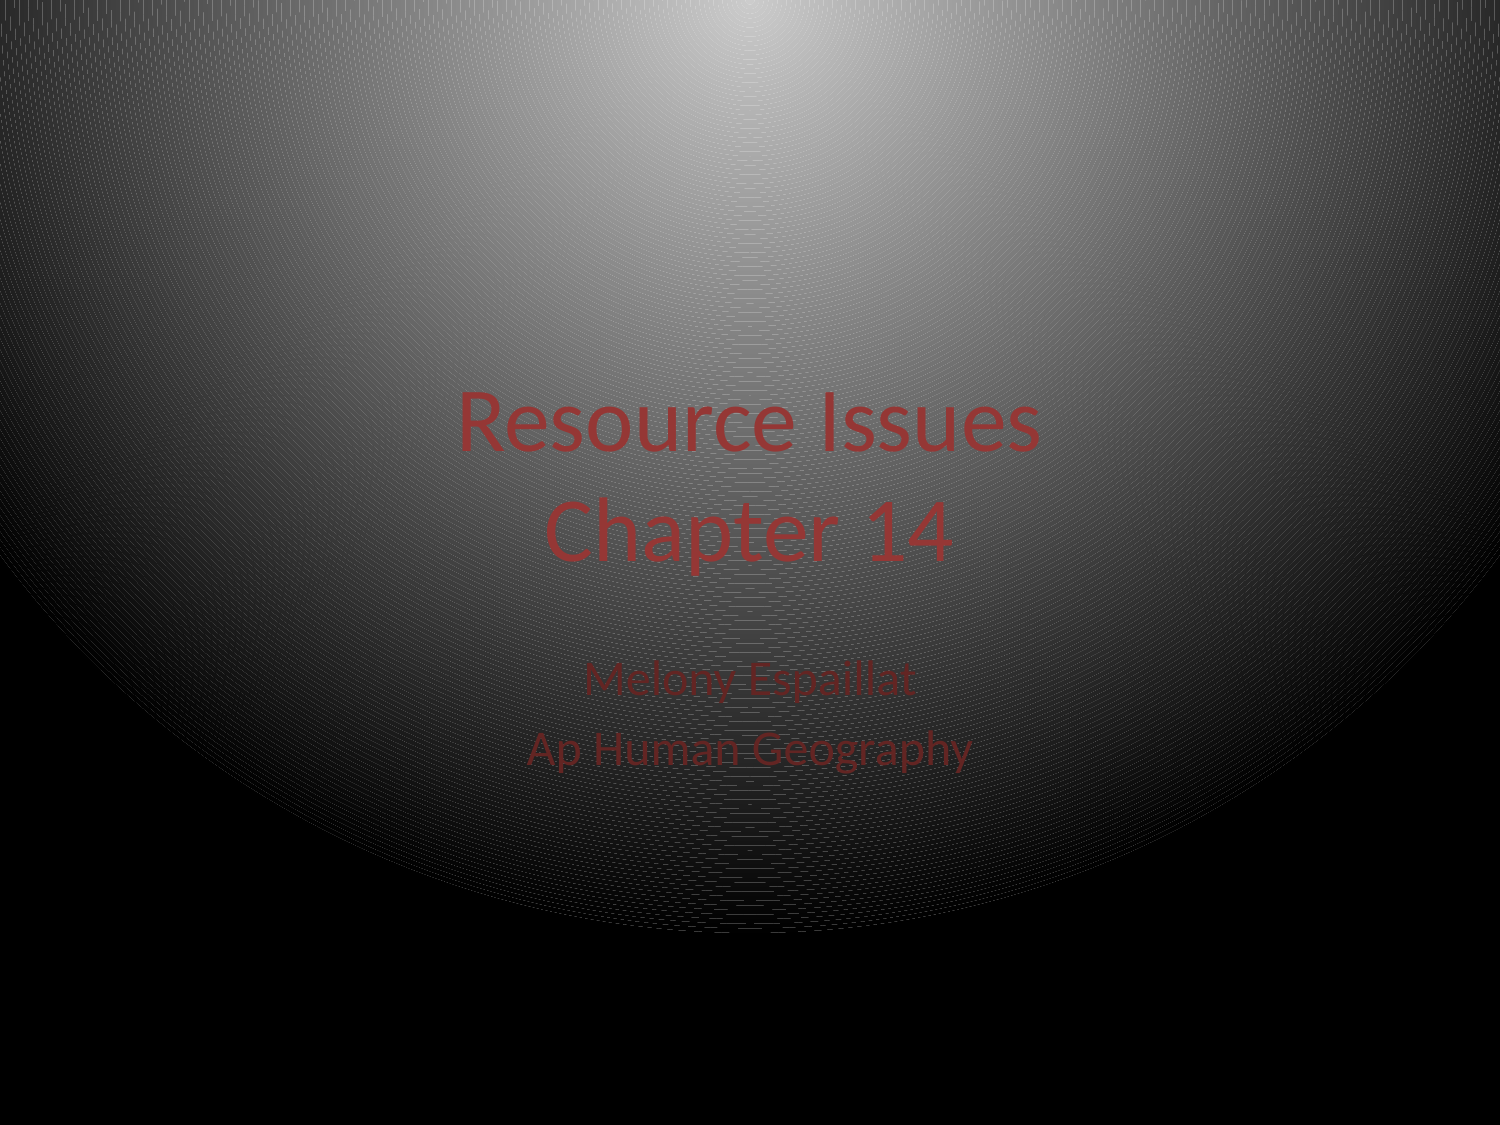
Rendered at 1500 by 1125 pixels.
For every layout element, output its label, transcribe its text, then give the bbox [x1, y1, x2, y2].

title Resource Issues Chapter 14 [112, 349, 1388, 591]
subtitle Melony Espaillat Ap Human Geography [225, 637, 1275, 925]
